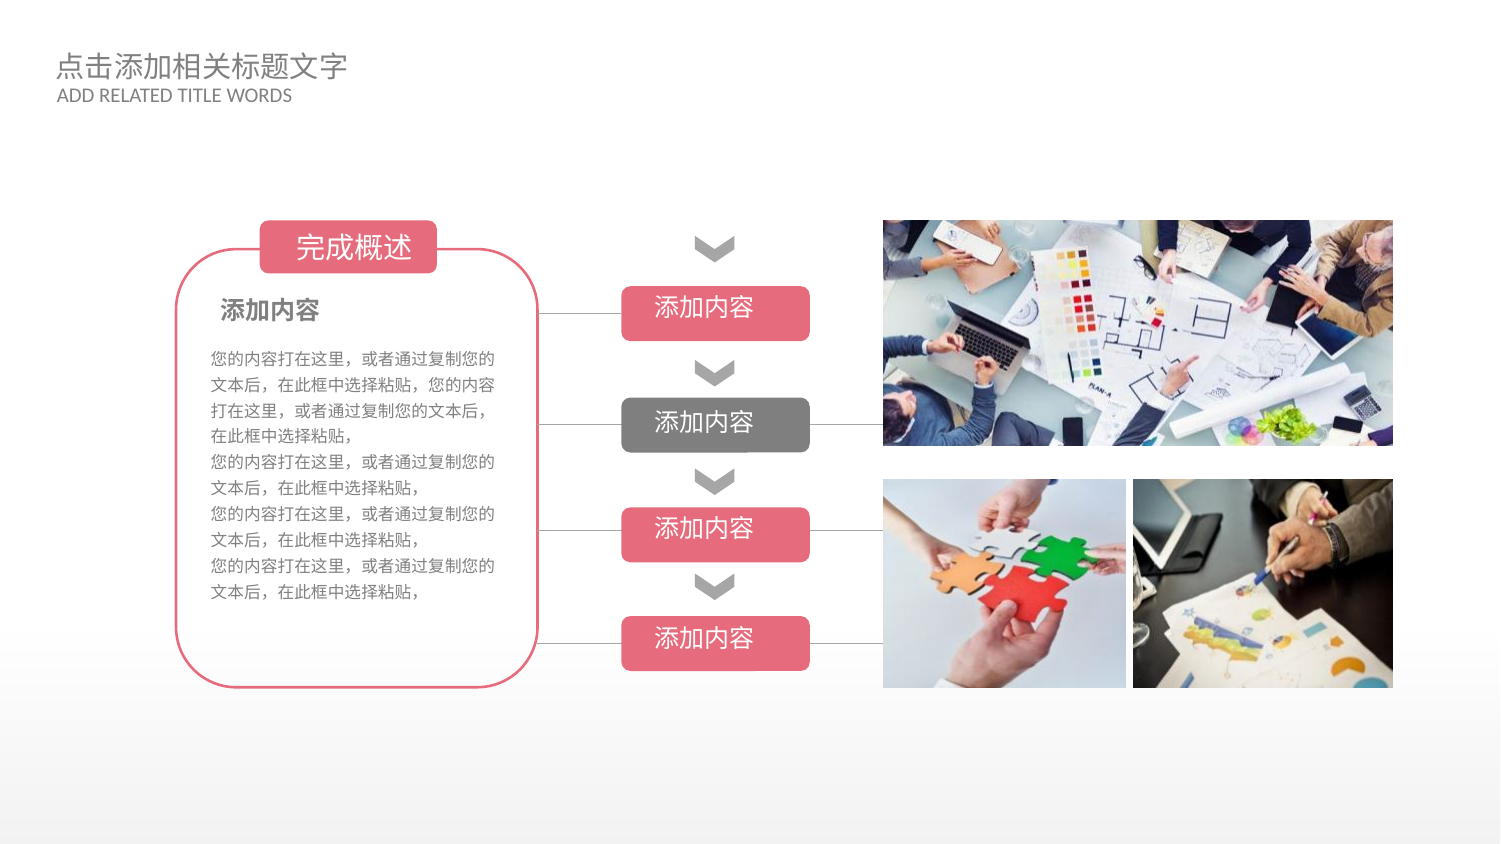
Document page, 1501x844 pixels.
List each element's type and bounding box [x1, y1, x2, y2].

text_box [259, 220, 467, 274]
text_box [621, 615, 810, 672]
text_box [621, 507, 810, 563]
text_box [621, 397, 810, 453]
text_box [693, 233, 736, 264]
text_box [537, 313, 883, 644]
text_box [621, 285, 810, 342]
text_box [883, 220, 1393, 688]
text_box [175, 248, 539, 689]
